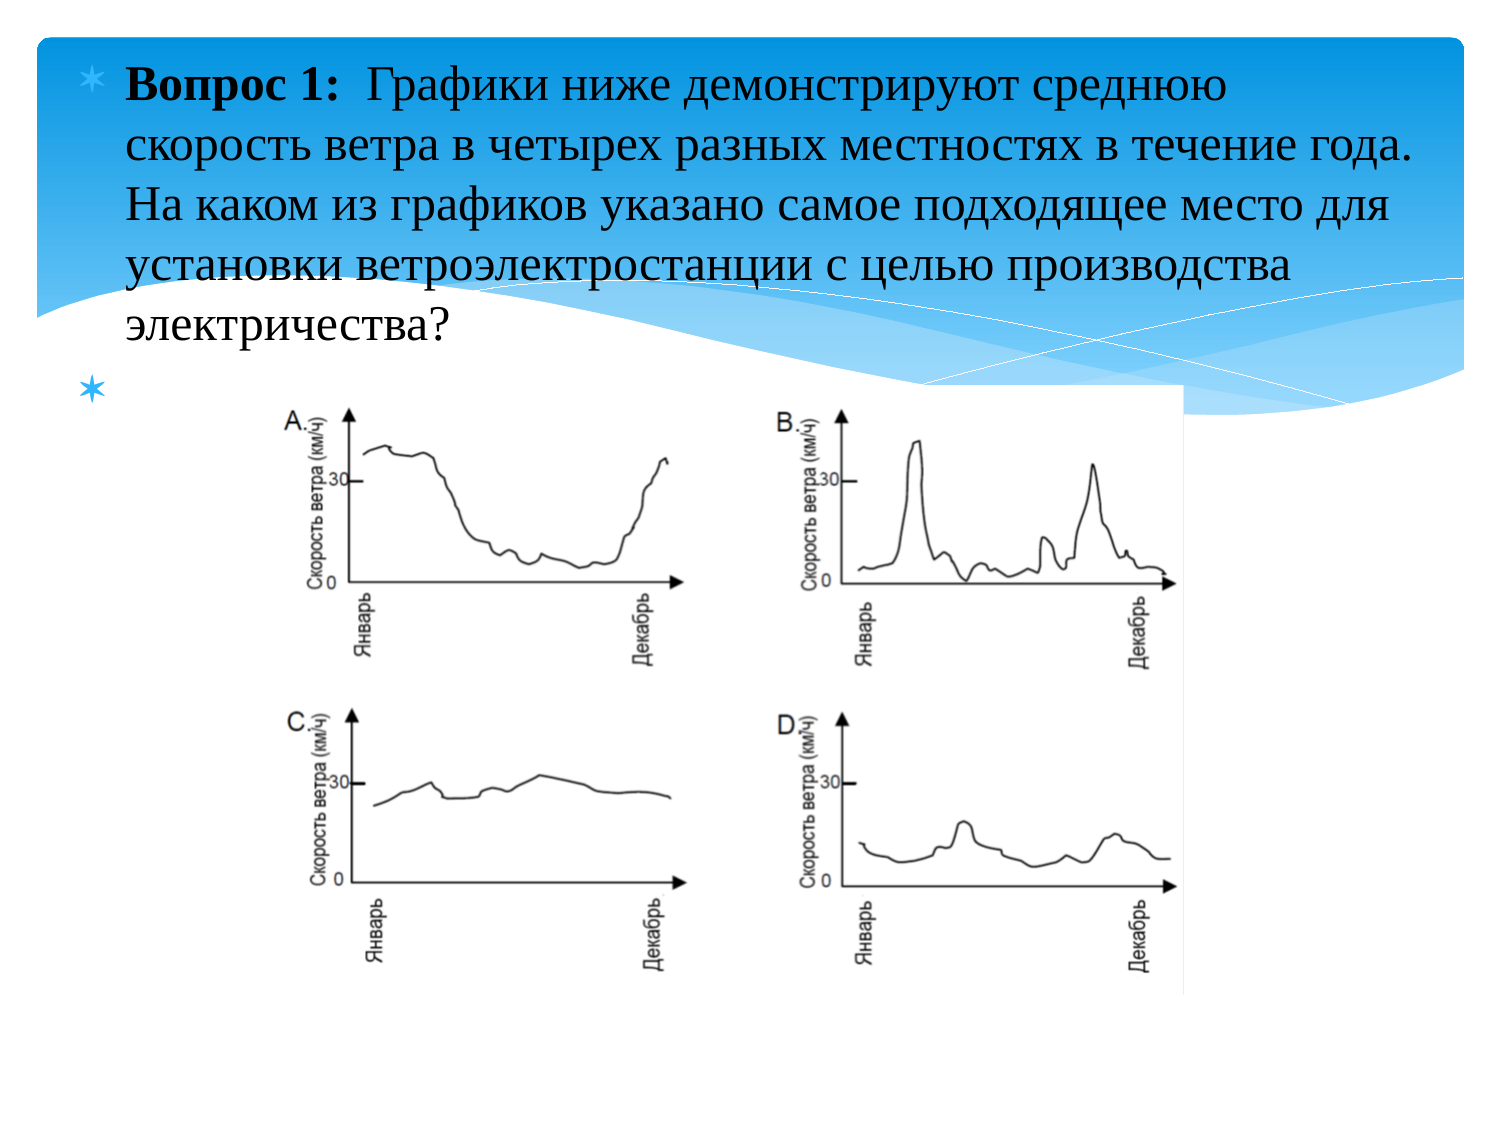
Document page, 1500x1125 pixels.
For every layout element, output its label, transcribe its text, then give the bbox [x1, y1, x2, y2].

list Вопрос 1: Графики ниже демонстрируют среднюю скорость ветра в четырех разных местностях в течение года. На каком из графиков указано самое подходящее место для установки ветроэлектростанции с целью производства электричества? [64, 42, 1436, 1005]
picture [265, 385, 1184, 995]
